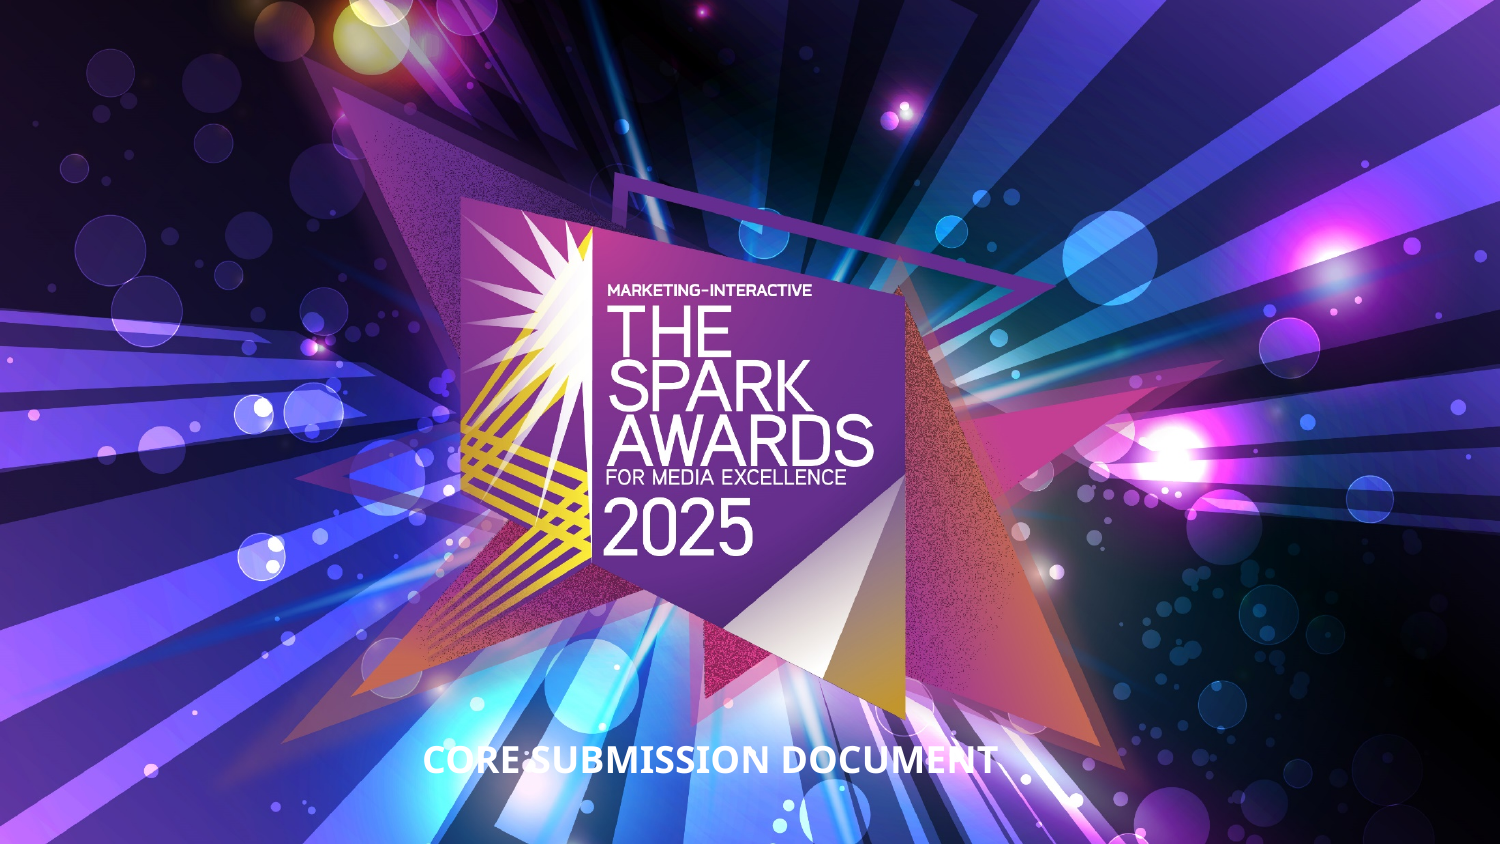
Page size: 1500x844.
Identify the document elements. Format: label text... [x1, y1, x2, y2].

picture [0, 0, 1500, 844]
text_box CORE SUBMISSION DOCUMENT [407, 728, 1341, 789]
